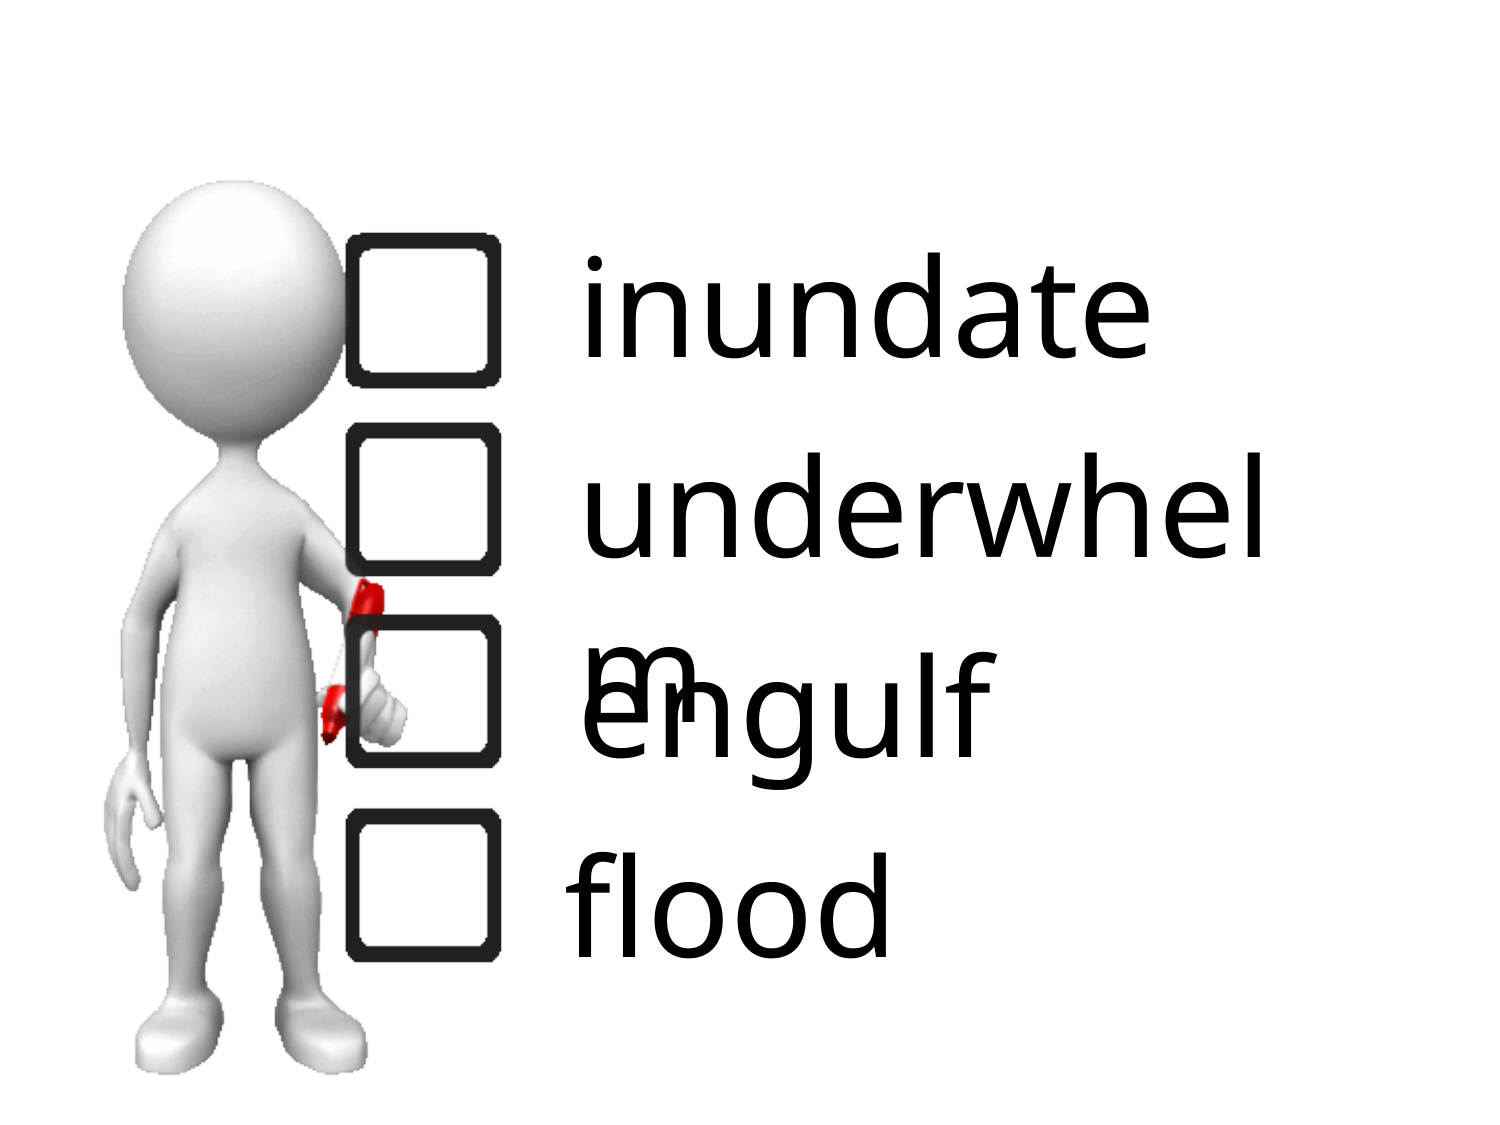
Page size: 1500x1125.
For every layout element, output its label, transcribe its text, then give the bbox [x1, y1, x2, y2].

text_box underwhelm [604, 412, 1375, 758]
text_box engulf [604, 612, 1275, 793]
picture [0, 162, 601, 1125]
text_box inundate [604, 212, 1275, 393]
text_box flood [604, 812, 1375, 993]
